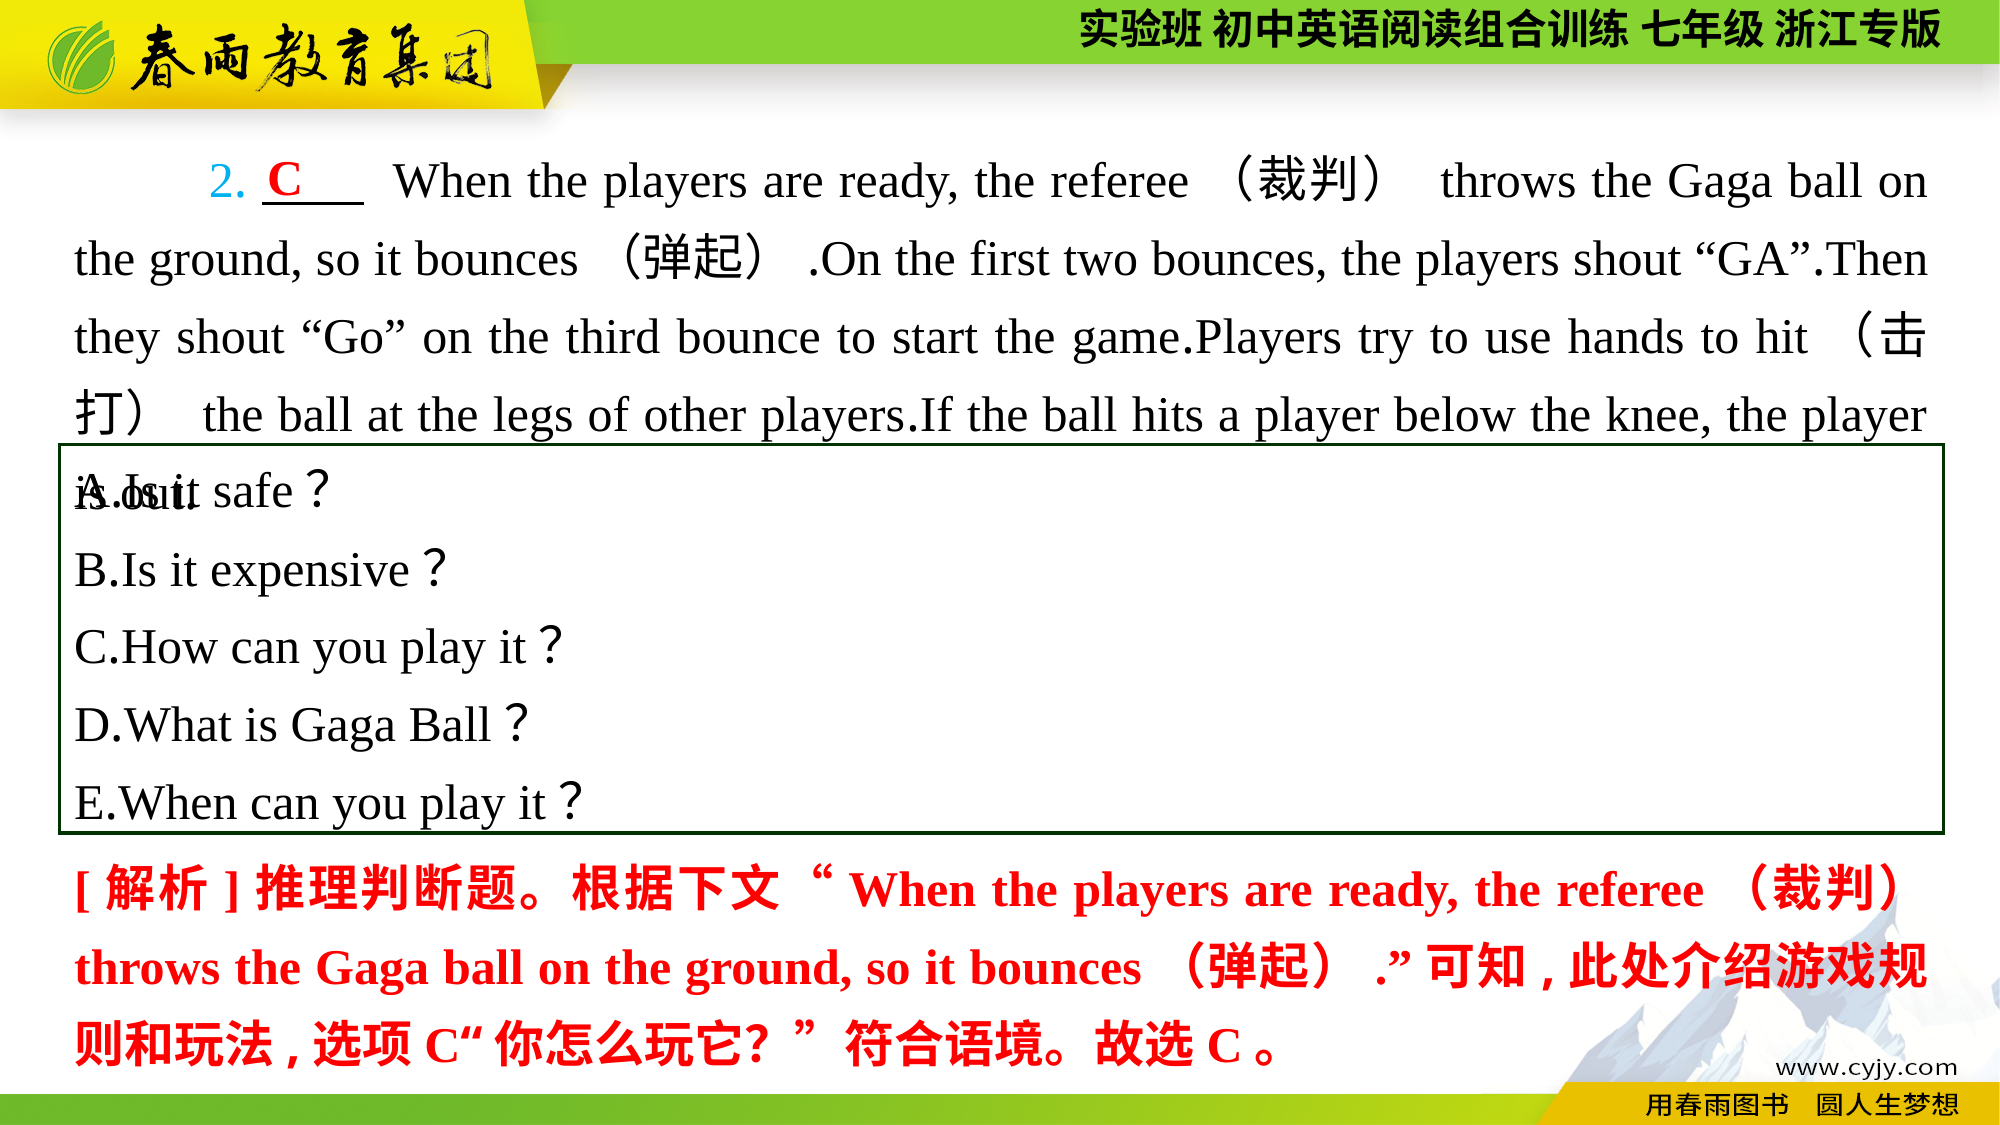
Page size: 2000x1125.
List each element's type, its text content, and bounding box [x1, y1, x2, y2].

text_box [59, 444, 1944, 830]
text_box A.Is it safe？ B.Is it expensive？ C.How can you play it？ D.What is Gaga Ball？ E.When can you play it？ [59, 432, 1944, 444]
text_box C [252, 120, 319, 213]
picture [0, 0, 2000, 1125]
list 2. When the players are ready, the referee（裁判） throws the Gaga ball on the ground, so it bounces（弹起）.On the first two bounces, the players shout “GA”.Then they shout “Go” on the third bounce to start the game.Players try to use hands to hit（击打） the ball at the legs of other players.If the ball hits a player below the knee, the player is out. [59, 122, 1944, 432]
text_box [解析]推理判断题。根据下文“When the players are ready, the referee（裁判） throws the Gaga ball on the ground, so it bounces（弹起）.”可知,此处介绍游戏规则和玩法,选项C“你怎么玩它？”符合语境。故选C。 [59, 830, 1944, 1080]
